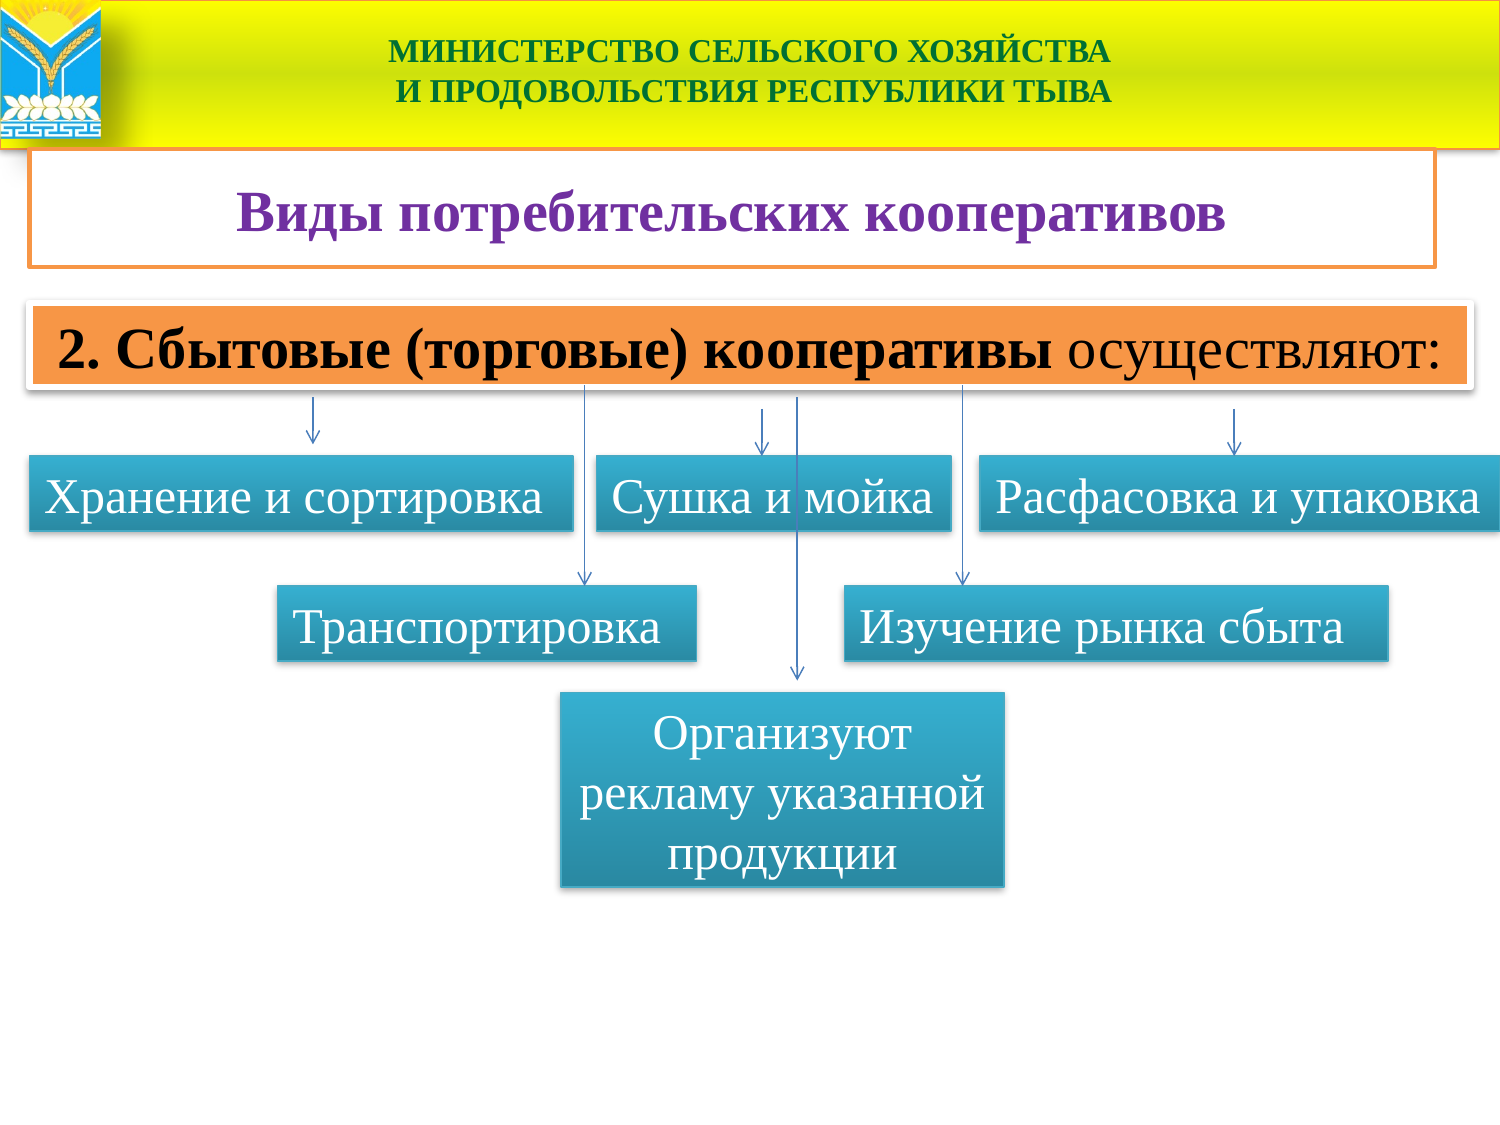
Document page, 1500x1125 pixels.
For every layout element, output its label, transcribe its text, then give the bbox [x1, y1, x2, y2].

text_box 2. Сбытовые (торговые) кооперативы осуществляют: [26, 300, 1474, 390]
text_box МИНИСТЕРСТВО СЕЛЬСКОГО ХОЗЯЙСТВА И ПРОДОВОЛЬСТВИЯ РЕСПУБЛИКИ ТЫВА [103, 0, 1500, 150]
picture [0, 0, 101, 139]
text_box Виды потребительских кооперативов [27, 147, 1437, 269]
text_box Транспортировка [277, 585, 697, 662]
text_box Сушка и мойка [596, 455, 792, 532]
text_box Сушка и мойка [802, 455, 952, 532]
text_box Организуют рекламу указанной продукции [560, 692, 1005, 888]
text_box Изучение рынка сбыта [844, 585, 1389, 662]
text_box Расфасовка и упаковка [979, 455, 1500, 532]
text_box Хранение и сортировка [29, 455, 574, 532]
